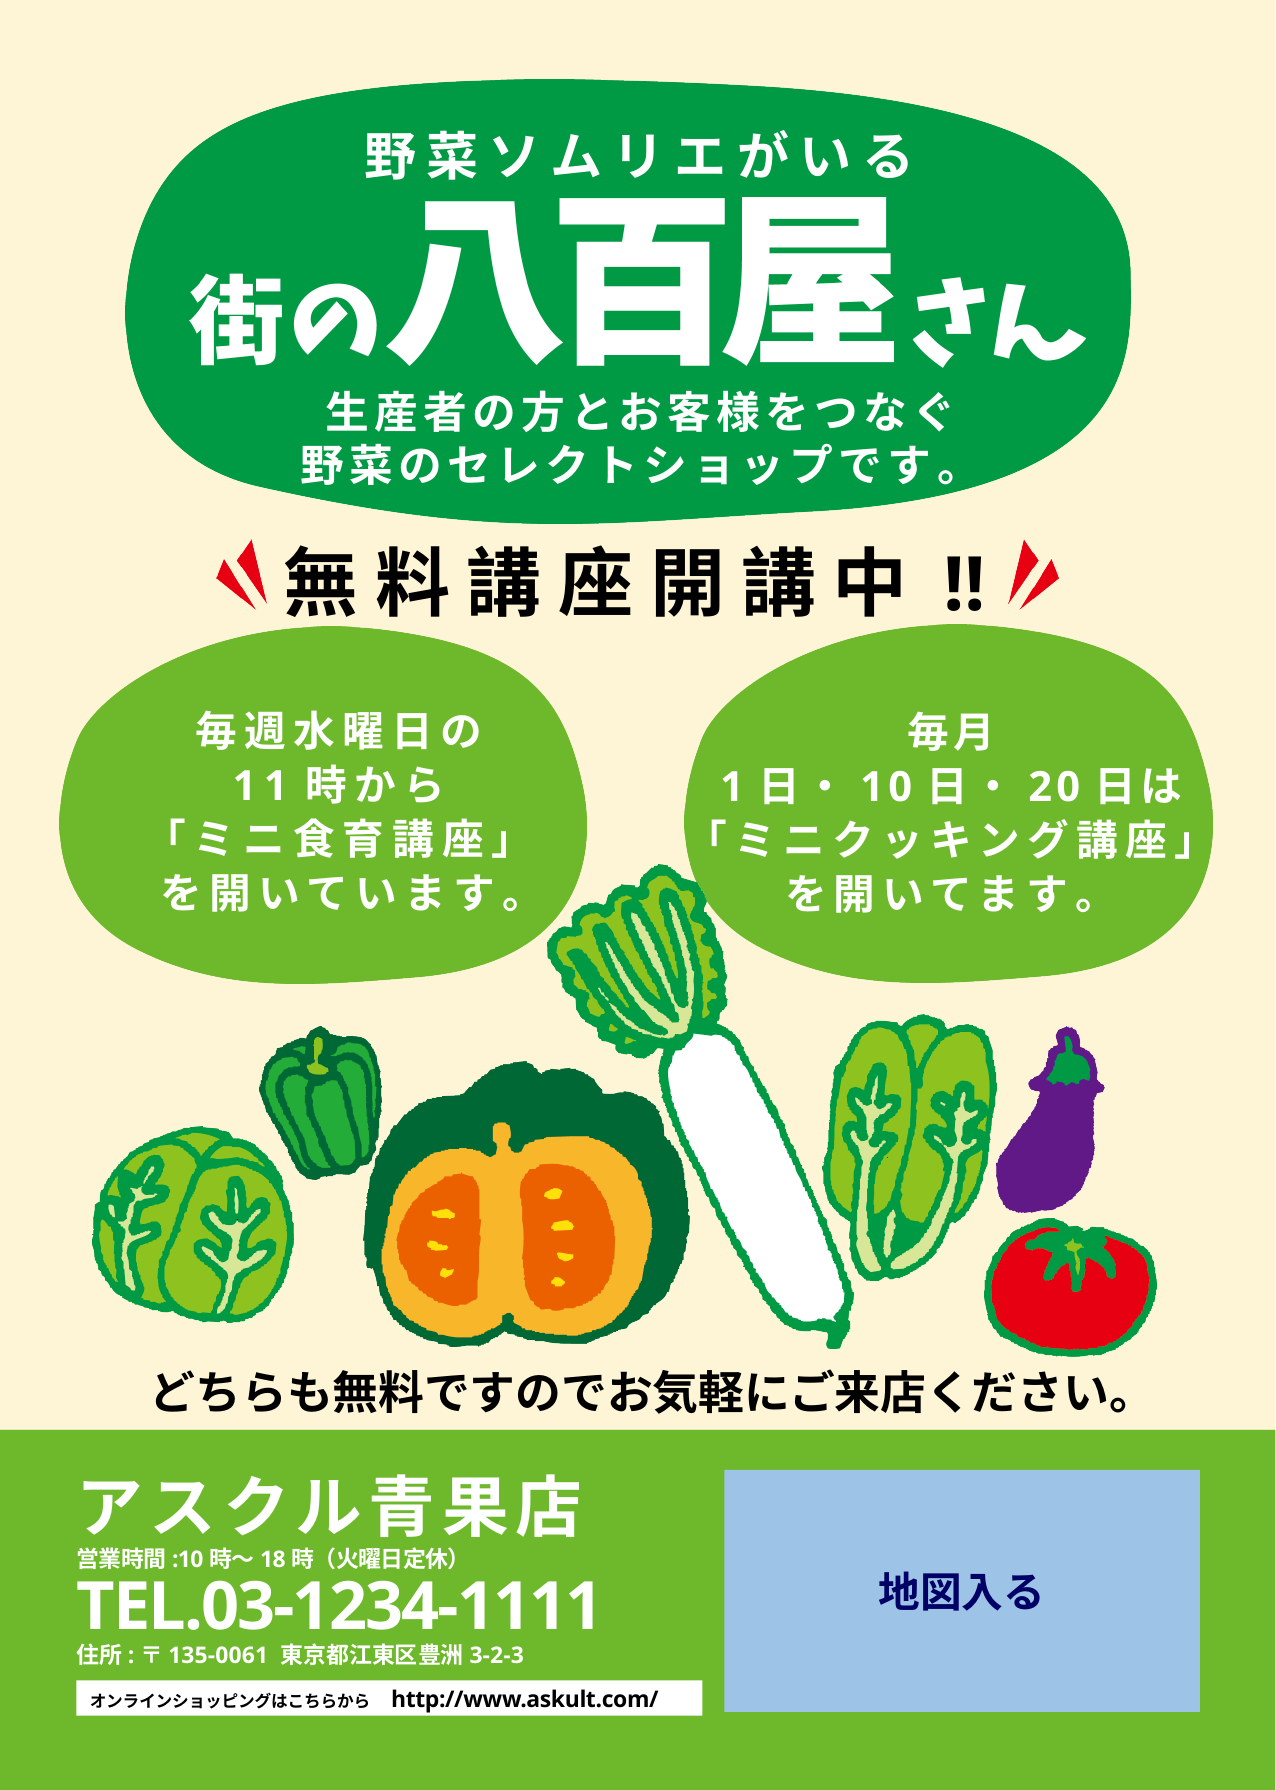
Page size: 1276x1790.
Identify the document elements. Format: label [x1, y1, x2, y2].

text_box [76, 1680, 703, 1716]
picture [0, 0, 1276, 1790]
